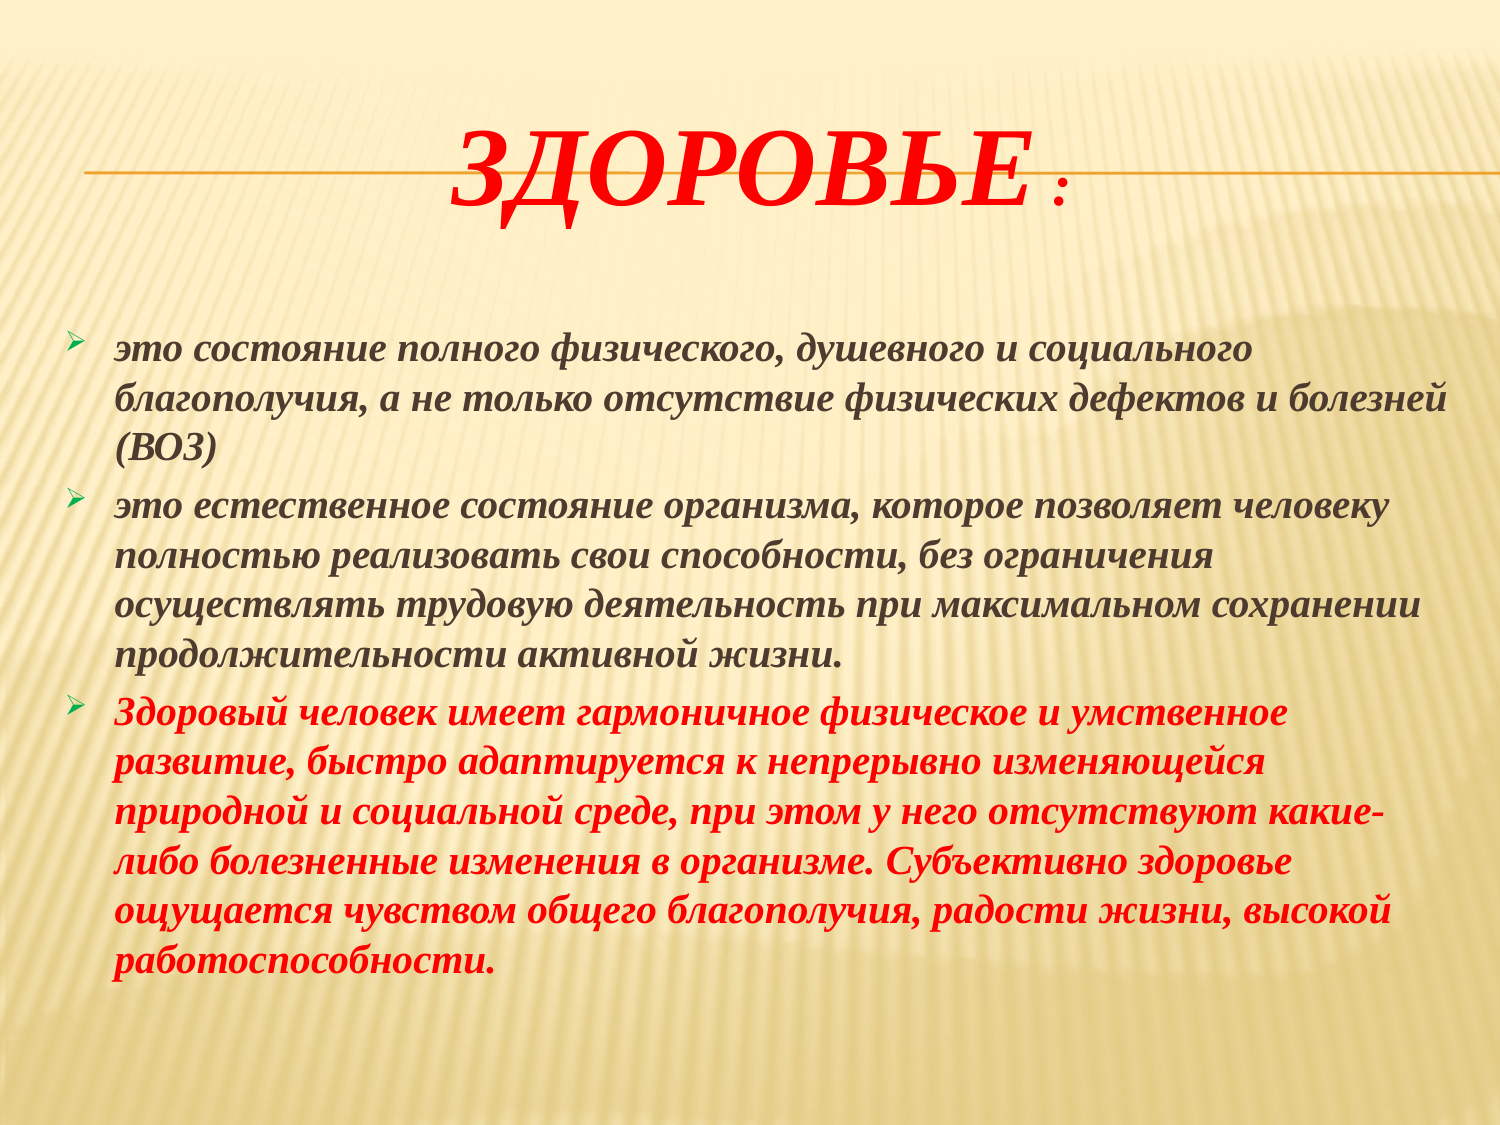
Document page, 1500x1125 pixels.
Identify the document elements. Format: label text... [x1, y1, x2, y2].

list это состояние полного физического, душевного и социального благополучия, а не только отсутствие физических дефектов и болезней (ВОЗ) это естественное состояние организма, которое позволяет человеку полностью реализовать свои способности, без ограничения осуществлять трудовую деятельность при максимальном сохранении продолжительности активной жизни. Здоровый человек имеет гармоничное физическое и умственное развитие, быстро адаптируется к непрерывно изменяющейся природной и социальной среде, при этом у него отсутствуют какие-либо болезненные изменения в организме. Субъективно здоровье ощущается чувством общего благополучия, радости жизни, высокой работоспособности. [50, 254, 1475, 998]
title ЗДОРОВЬЕ : [50, 75, 1475, 247]
